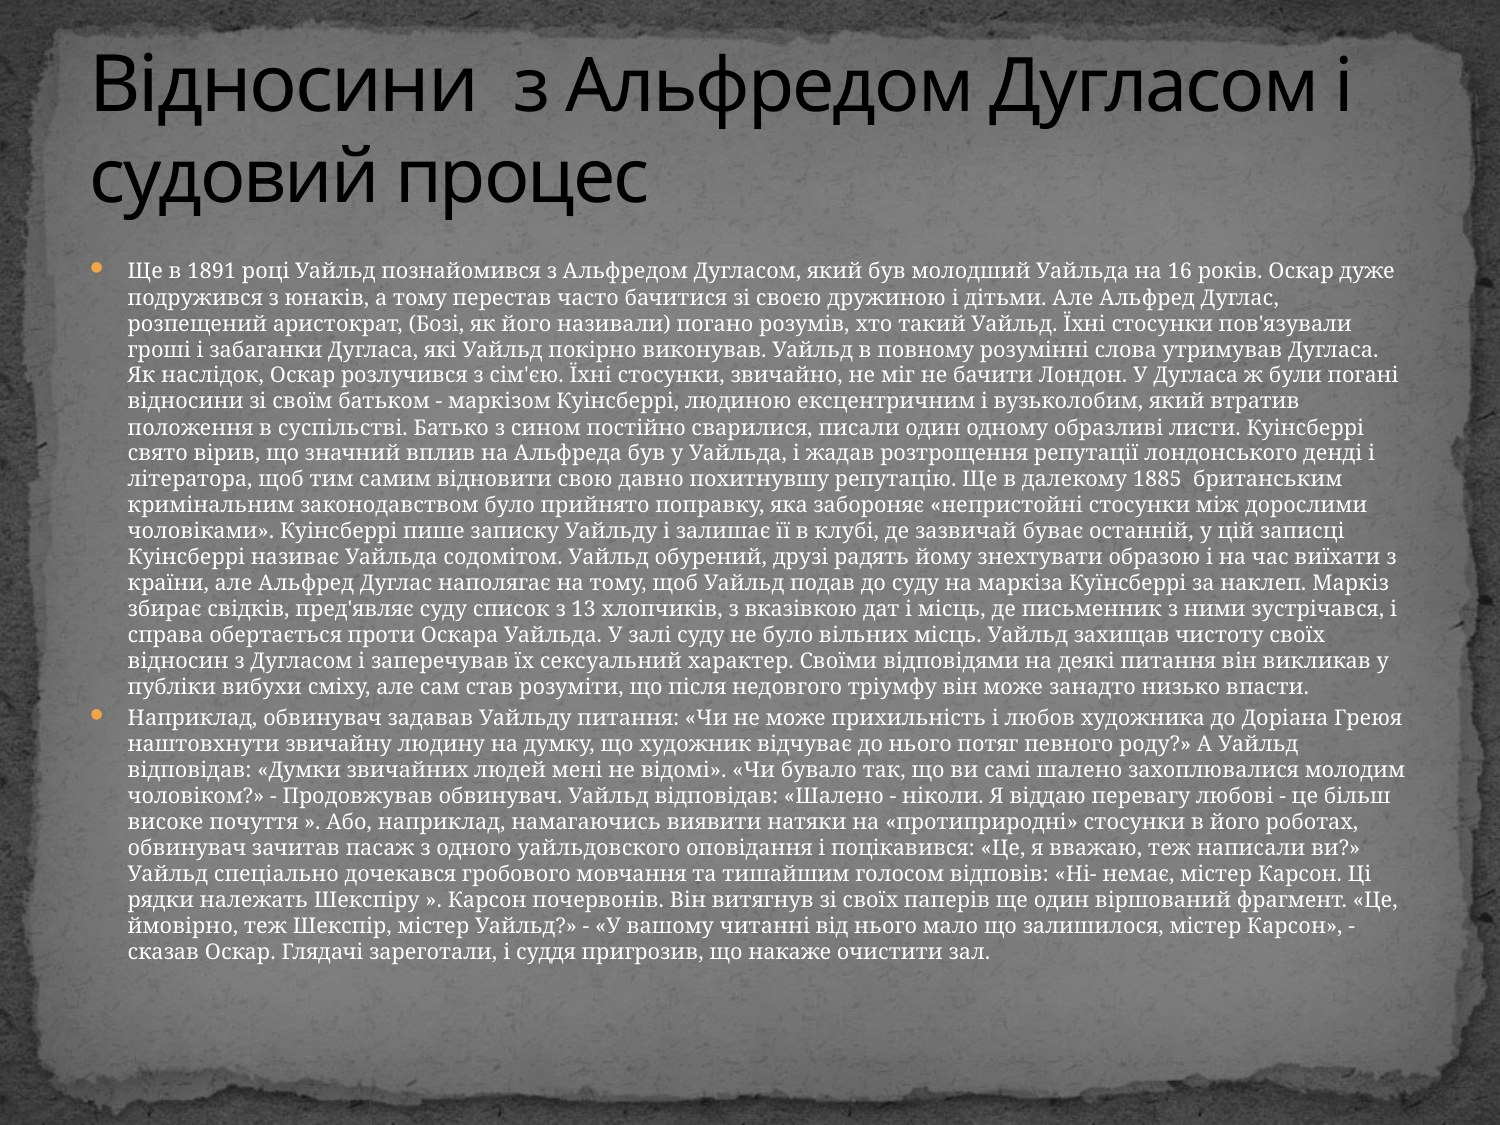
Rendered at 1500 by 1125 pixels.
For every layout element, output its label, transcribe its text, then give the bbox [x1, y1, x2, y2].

title Відносини з Альфредом Дугласом і судовий процес [74, 24, 1425, 225]
list Ще в 1891 році Уайльд познайомився з Альфредом Дугласом, який був молодший Уайльда на 16 років. Оскар дуже подружився з юнаків, а тому перестав часто бачитися зі своєю дружиною і дітьми. Але Альфред Дуглас, розпещений аристократ, (Бозі, як його називали) погано розумів, хто такий Уайльд. Їхні стосунки пов'язували гроші і забаганки Дугласа, які Уайльд покірно виконував. Уайльд в повному розумінні слова утримував Дугласа. Як наслідок, Оскар розлучився з сім'єю. Їхні стосунки, звичайно, не міг не бачити Лондон. У Дугласа ж були погані відносини зі своїм батьком - маркізом Куінсберрі, людиною ексцентричним і вузьколобим, який втратив положення в суспільстві. Батько з сином постійно сварилися, писали один одному образливі листи. Куінсберрі свято вірив, що значний вплив на Альфреда був у Уайльда, і жадав розтрощення репутації лондонського денді і літератора, щоб тим самим відновити свою давно похитнувшу репутацію. Ще в далекому 1885 британським кримінальним законодавством було прийнято поправку, яка забороняє «непристойні стосунки між дорослими чоловіками». Куінсберрі пише записку Уайльду і залишає її в клубі, де зазвичай буває останній, у цій записці Куінсберрі називає Уайльда содомітом. Уайльд обурений, друзі радять йому знехтувати образою і на час виїхати з країни, але Альфред Дуглас наполягає на тому, щоб Уайльд подав до суду на маркіза Куїнсберрі за наклеп. Маркіз збирає свідків, пред'являє суду список з 13 хлопчиків, з вказівкою дат і місць, де письменник з ними зустрічався, і справа обертається проти Оскара Уайльда. У залі суду не було вільних місць. Уайльд захищав чистоту своїх відносин з Дугласом і заперечував їх сексуальний характер. Своїми відповідями на деякі питання він викликав у публіки вибухи сміху, але сам став розуміти, що після недовгого тріумфу він може занадто низько впасти. Наприклад, обвинувач задавав Уайльду питання: «Чи не може прихильність і любов художника до Доріана Греюя наштовхнути звичайну людину на думку, що художник відчуває до нього потяг певного роду?» А Уайльд відповідав: «Думки звичайних людей мені не відомі». «Чи бувало так, що ви самі шалено захоплювалися молодим чоловіком?» - Продовжував обвинувач. Уайльд відповідав: «Шалено - ніколи. Я віддаю перевагу любові - це більш високе почуття ». Або, наприклад, намагаючись виявити натяки на «протиприродні» стосунки в його роботах, обвинувач зачитав пасаж з одного уайльдовского оповідання і поцікавився: «Це, я вважаю, теж написали ви?» Уайльд спеціально дочекався гробового мовчання та тишайшим голосом відповів: «Ні- немає, містер Карсон. Ці рядки належать Шекспіру ». Карсон почервонів. Він витягнув зі своїх паперів ще один віршований фрагмент. «Це, ймовірно, теж Шекспір, містер Уайльд?» - «У вашому читанні від нього мало що залишилося, містер Карсон», - сказав Оскар. Глядачі зареготали, і суддя пригрозив, що накаже очистити зал. [75, 249, 1425, 1000]
